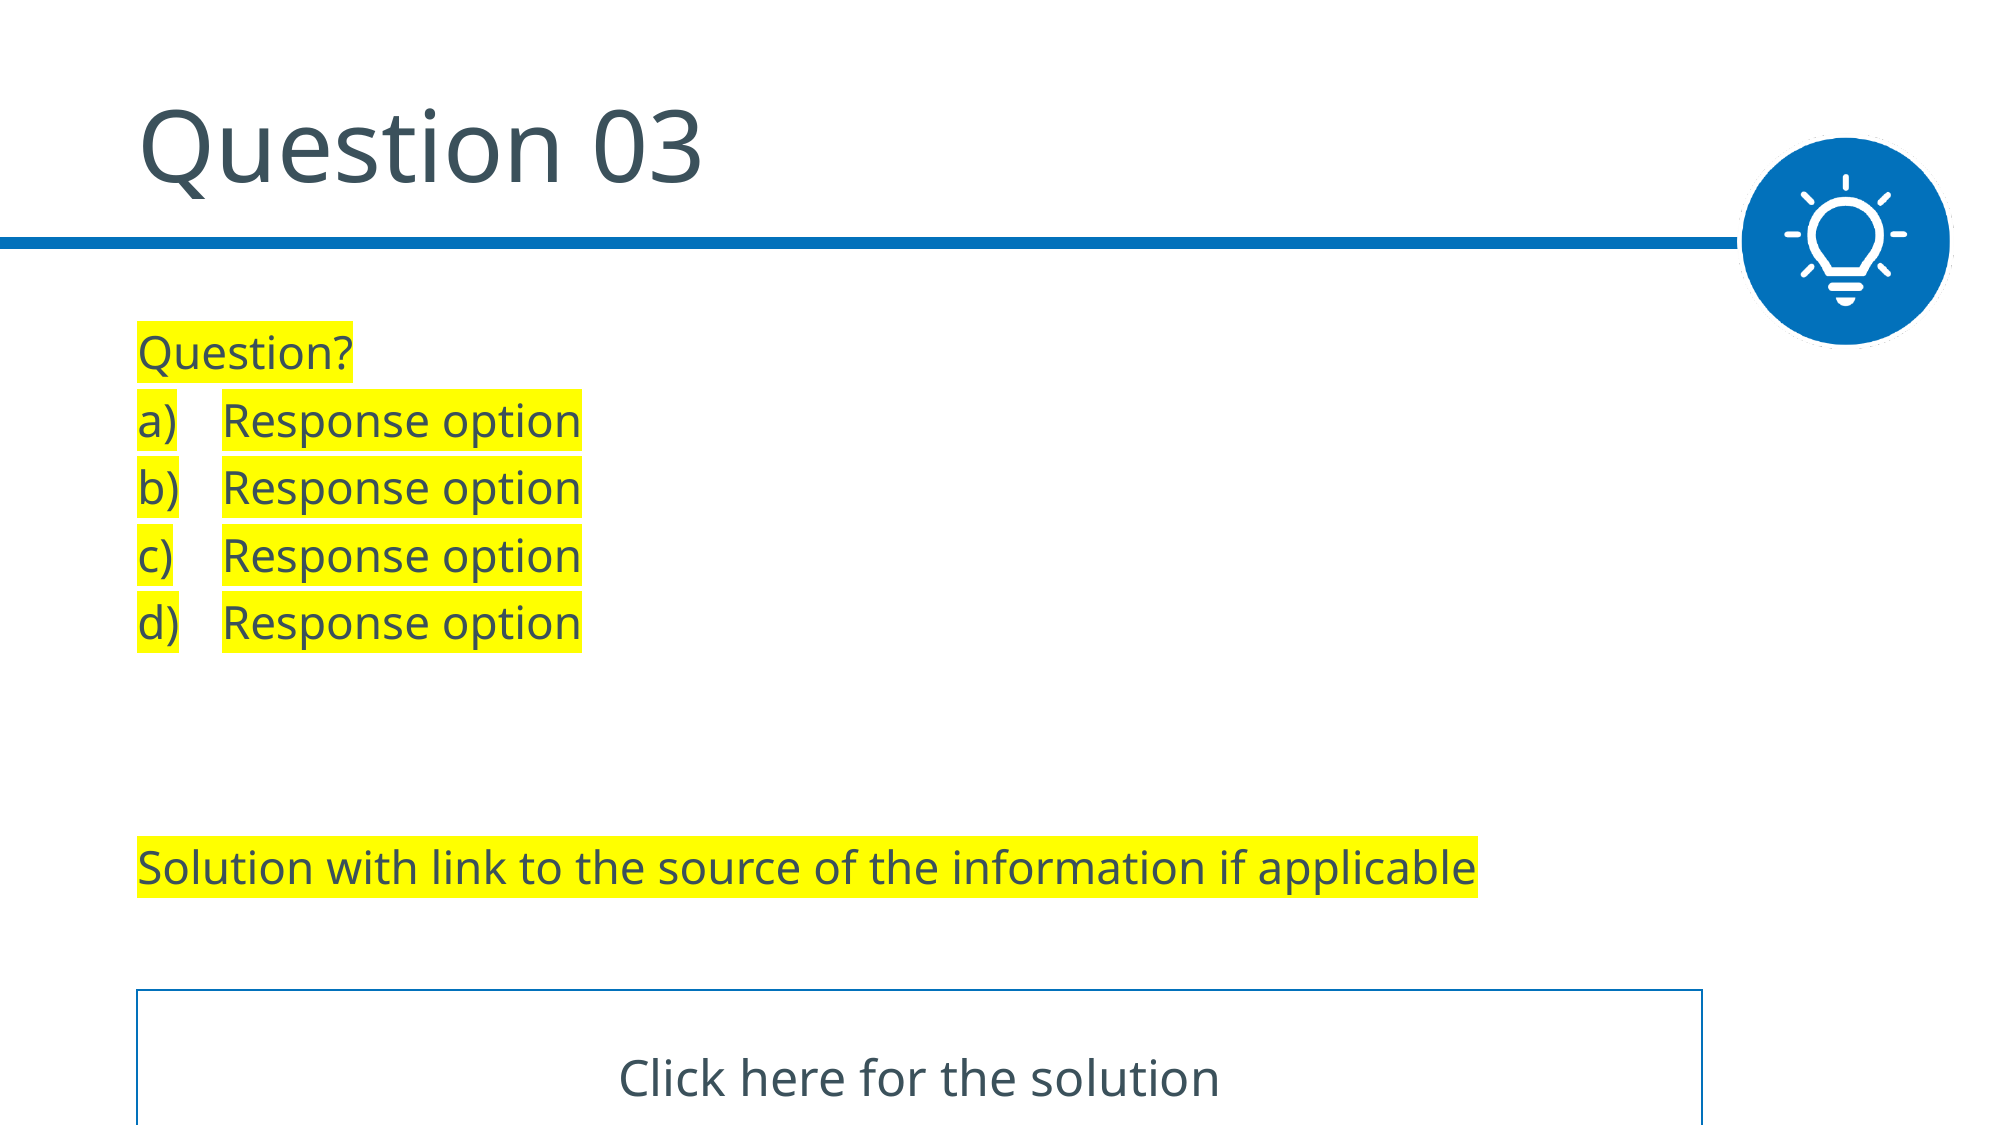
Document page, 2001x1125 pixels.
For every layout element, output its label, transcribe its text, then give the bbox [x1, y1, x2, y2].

list Solution with link to the source of the information if applicable [137, 838, 1703, 989]
title Question 03 [137, 47, 1703, 238]
list Question? Response option Response option Response option Response option [137, 324, 1703, 782]
text_box Click here for the solution [136, 989, 1703, 1125]
picture [1737, 133, 1954, 349]
